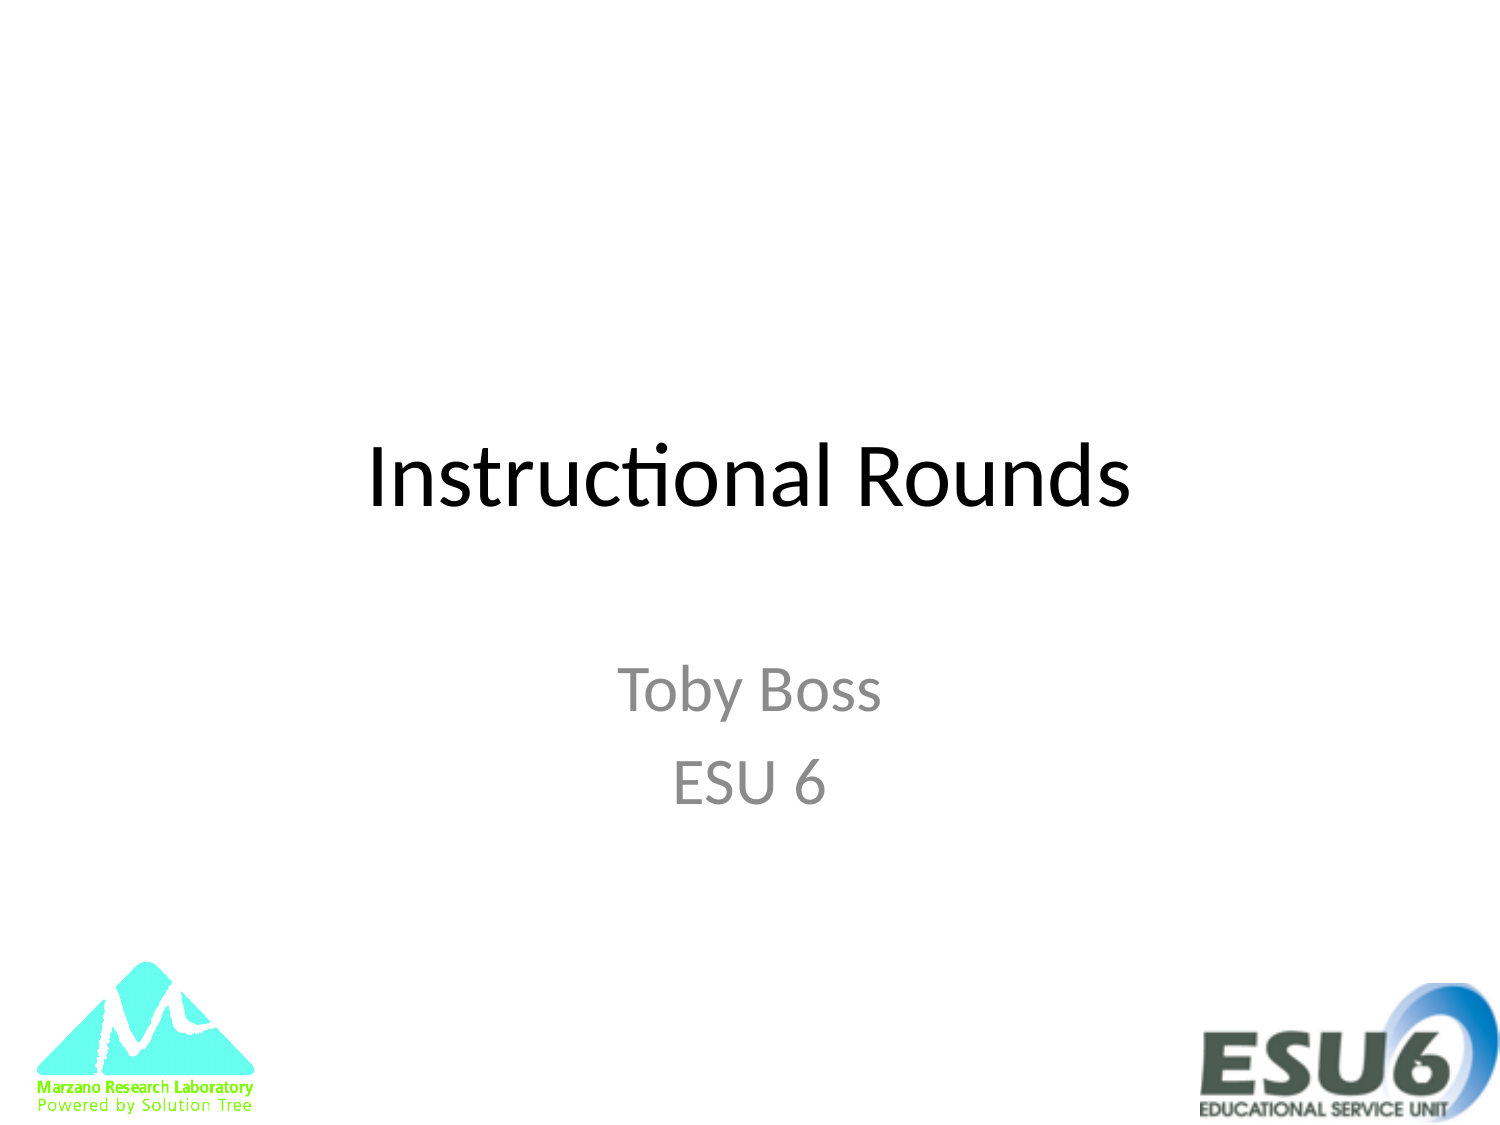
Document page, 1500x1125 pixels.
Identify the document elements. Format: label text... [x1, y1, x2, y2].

subtitle Toby Boss ESU 6 [225, 637, 1275, 925]
picture [37, 962, 254, 1114]
picture [1200, 983, 1500, 1125]
title Instructional Rounds [112, 349, 1388, 591]
